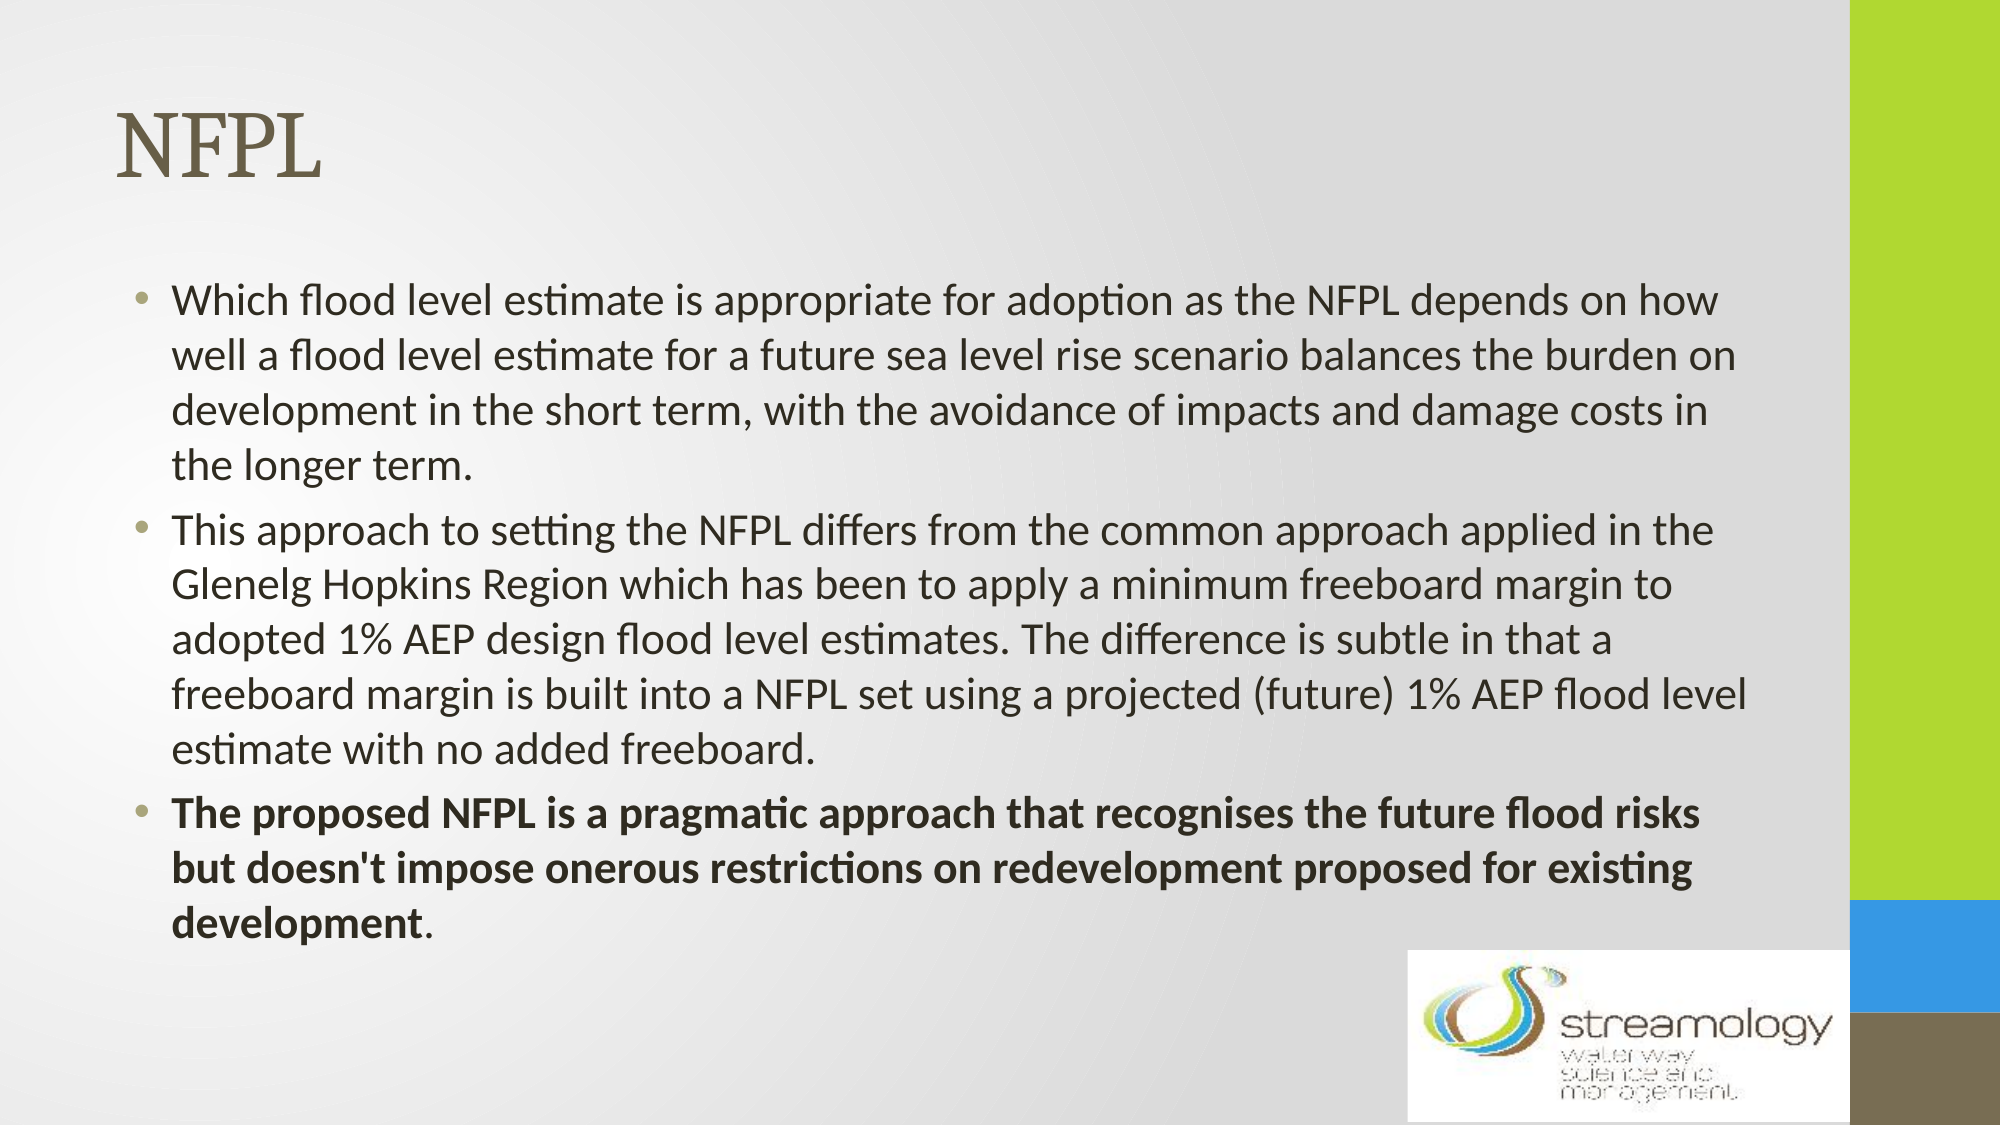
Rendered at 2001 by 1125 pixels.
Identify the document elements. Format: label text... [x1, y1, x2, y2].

picture [1407, 950, 1850, 1122]
list Which flood level estimate is appropriate for adoption as the NFPL depends on how well a flood level estimate for a future sea level rise scenario balances the burden on development in the short term, with the avoidance of impacts and damage costs in the longer term. This approach to setting the NFPL differs from the common approach applied in the Glenelg Hopkins Region which has been to apply a minimum freeboard margin to adopted 1% AEP design flood level estimates. The difference is subtle in that a freeboard margin is built into a NFPL set using a projected (future) 1% AEP flood level estimate with no added freeboard. The proposed NFPL is a pragmatic approach that recognises the future flood risks but doesn't impose onerous restrictions on redevelopment proposed for existing development. [99, 262, 1767, 1050]
title NFPL [99, 45, 1767, 233]
